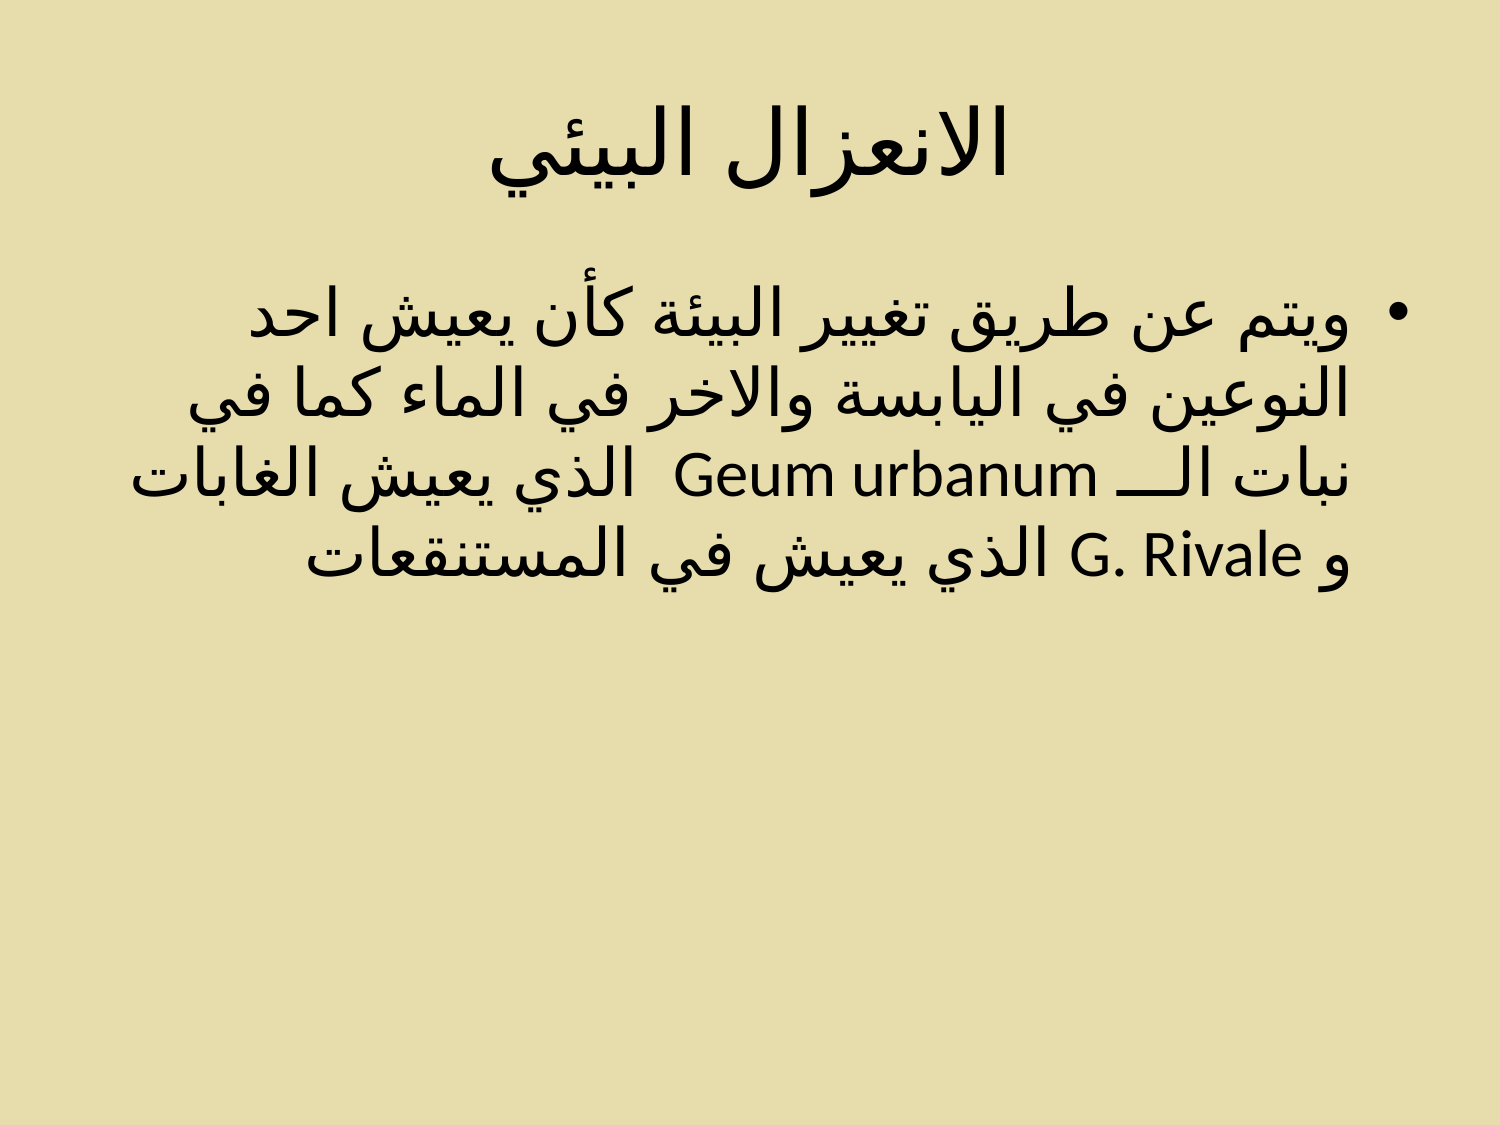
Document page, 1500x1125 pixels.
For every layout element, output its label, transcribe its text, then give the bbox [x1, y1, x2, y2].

list ويتم عن طريق تغيير البيئة كأن يعيش احد النوعين في اليابسة والاخر في الماء كما في نبات الـــ Geum urbanum الذي يعيش الغابات و G. Rivale الذي يعيش في المستنقعات [75, 262, 1425, 1005]
title الانعزال البيئي [75, 45, 1425, 233]
